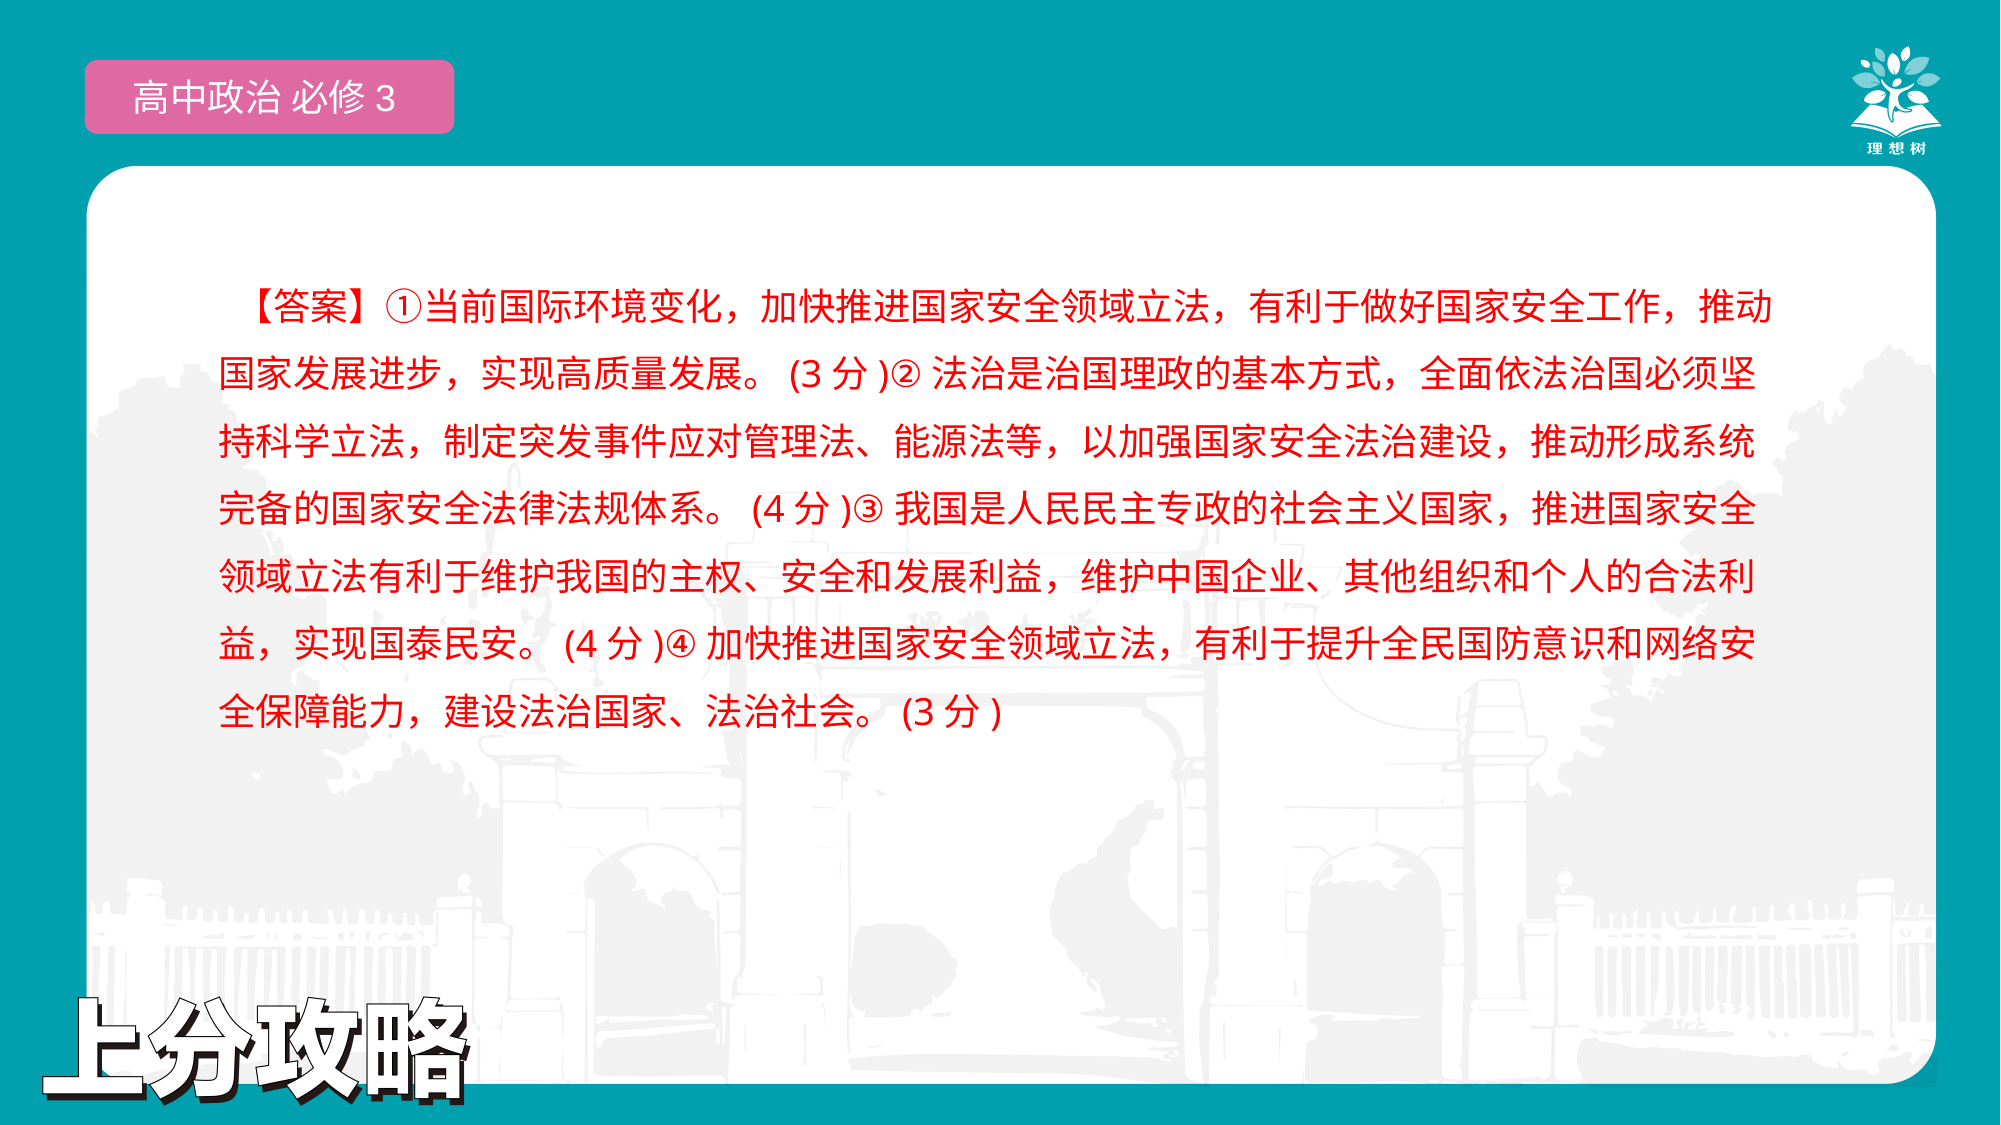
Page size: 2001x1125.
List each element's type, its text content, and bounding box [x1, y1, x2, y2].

picture [0, 0, 2001, 1125]
text_box 【答案】①当前国际环境变化，加快推进国家安全领域立法，有利于做好国家安全工作，推动国家发展进步，实现高质量发展。(3分)②法治是治国理政的基本方式，全面依法治国必须坚持科学立法，制定突发事件应对管理法、能源法等，以加强国家安全法治建设，推动形成系统完备的国家安全法律法规体系。(4分)③我国是人民民主专政的社会主义国家，推进国家安全领域立法有利于维护我国的主权、安全和发展利益，维护中国企业、其他组织和个人的合法利益，实现国泰民安。(4分)④加快推进国家安全领域立法，有利于提升全民国防意识和网络安全保障能力，建设法治国家、法治社会。(3分) [203, 252, 1797, 803]
text_box 高中政治 必修3 [83, 58, 456, 135]
